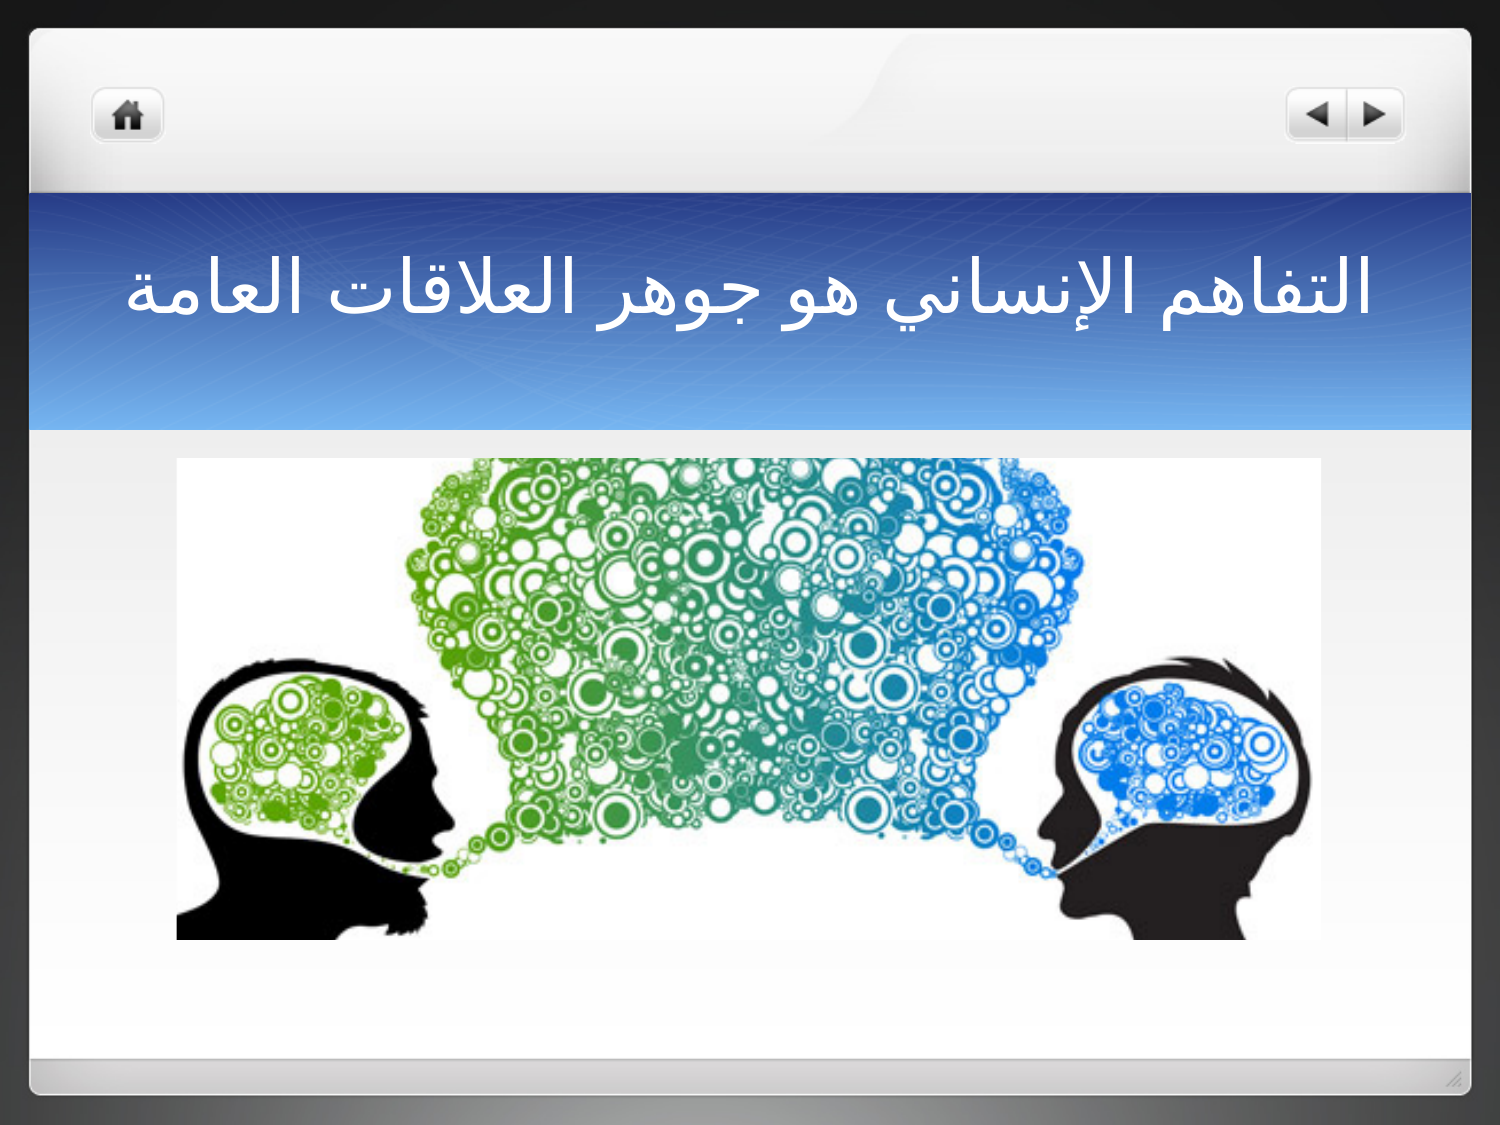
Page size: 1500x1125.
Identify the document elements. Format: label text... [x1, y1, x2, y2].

picture [0, 0, 1500, 1125]
title التفاهم الإنساني هو جوهر العلاقات العامة [68, 238, 1432, 427]
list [175, 457, 1322, 940]
